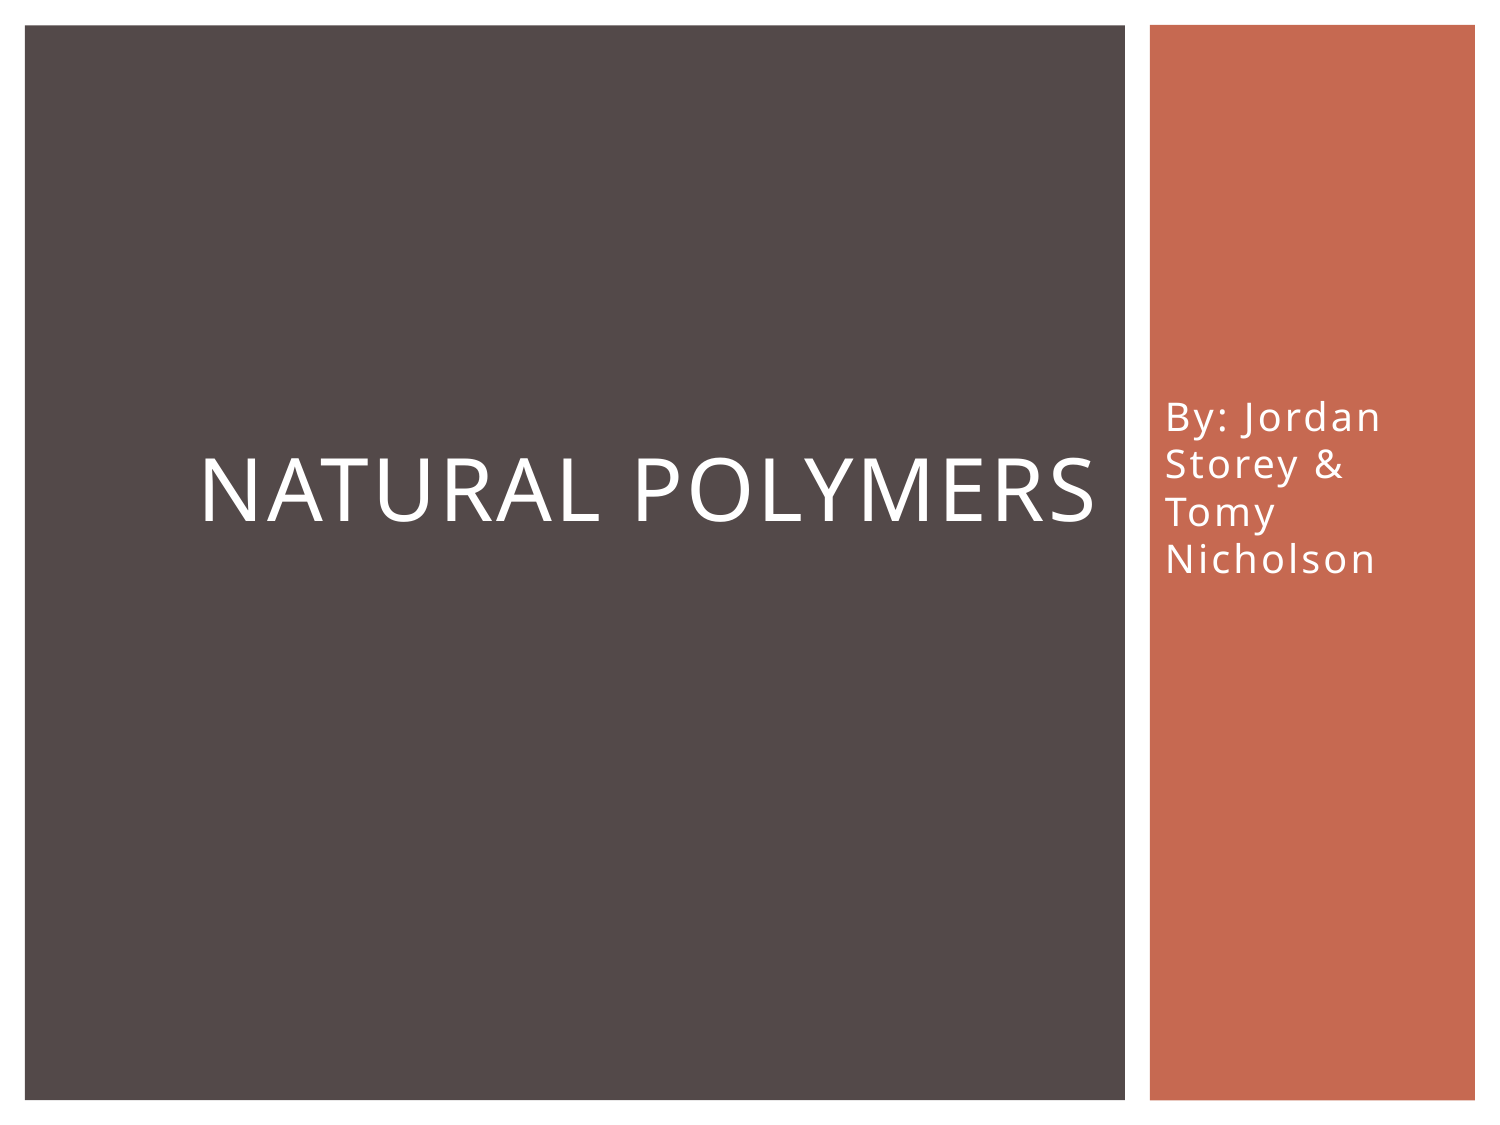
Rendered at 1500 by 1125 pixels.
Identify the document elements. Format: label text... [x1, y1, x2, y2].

title Natural Polymers [75, 336, 1113, 637]
subtitle By: Jordan Storey & Tomy Nicholson [1149, 336, 1475, 637]
